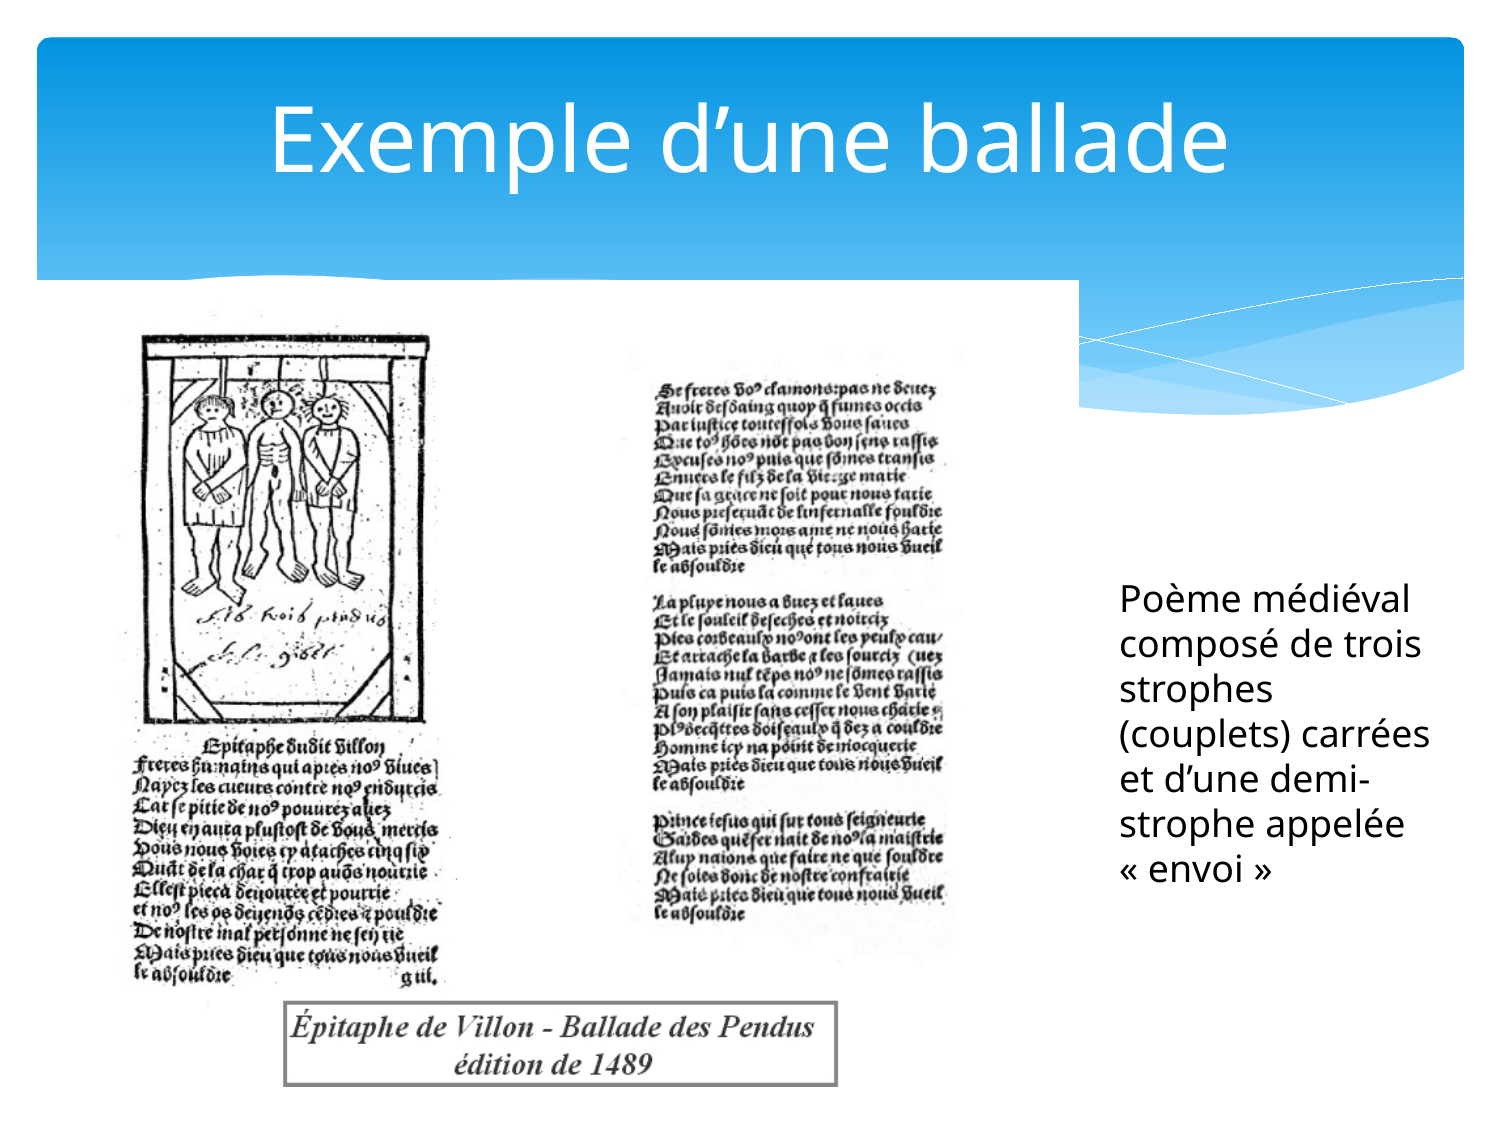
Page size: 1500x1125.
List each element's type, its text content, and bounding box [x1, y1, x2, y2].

title Exemple d’une ballade [75, 32, 1425, 239]
picture [31, 280, 1079, 1087]
text_box Poème médiéval composé de trois strophes (couplets) carrées et d’une demi-strophe appelée « envoi » [1104, 567, 1459, 898]
